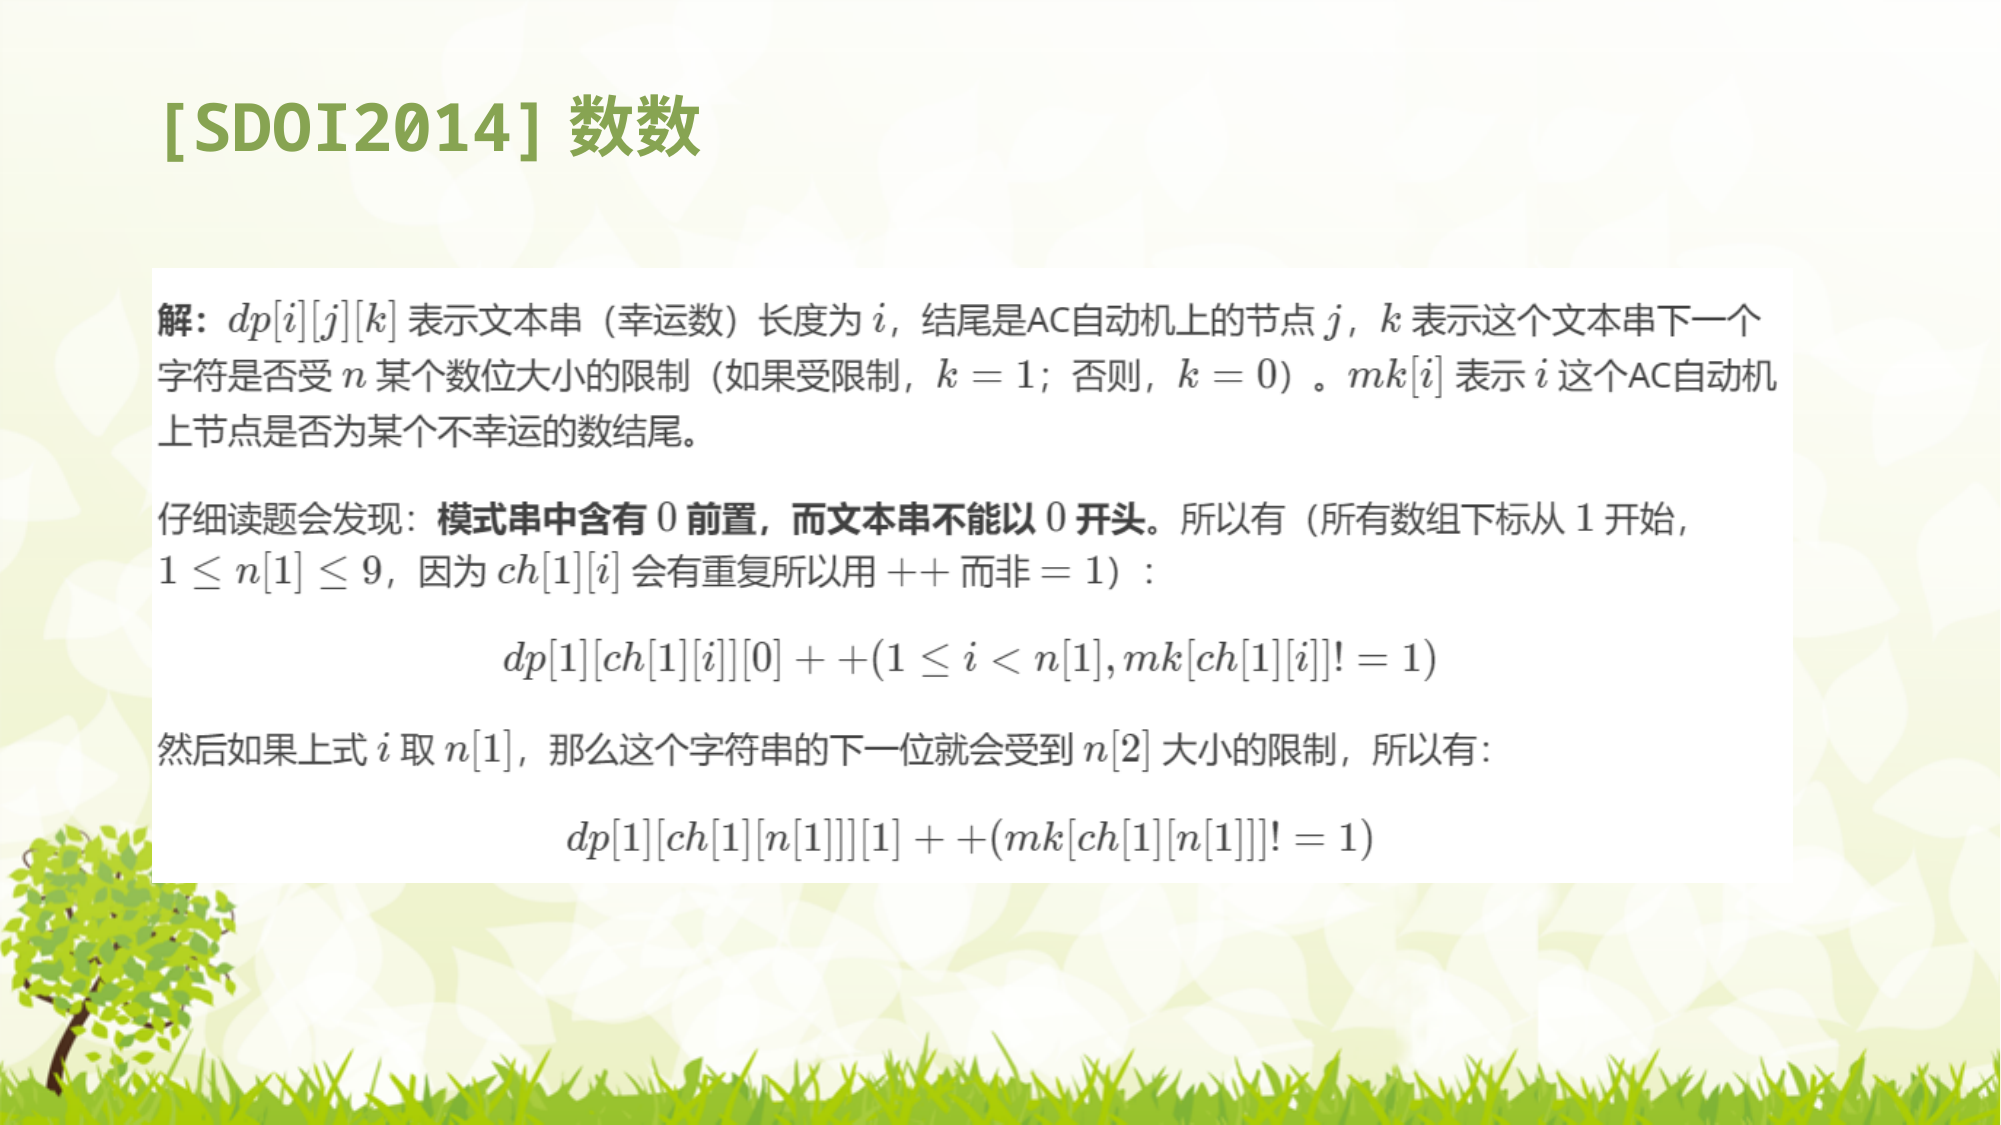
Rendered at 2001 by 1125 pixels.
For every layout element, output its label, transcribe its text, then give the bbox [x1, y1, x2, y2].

picture [0, 0, 2001, 1125]
title [SDOI2014]数数 [137, 59, 1863, 200]
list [152, 268, 1793, 883]
